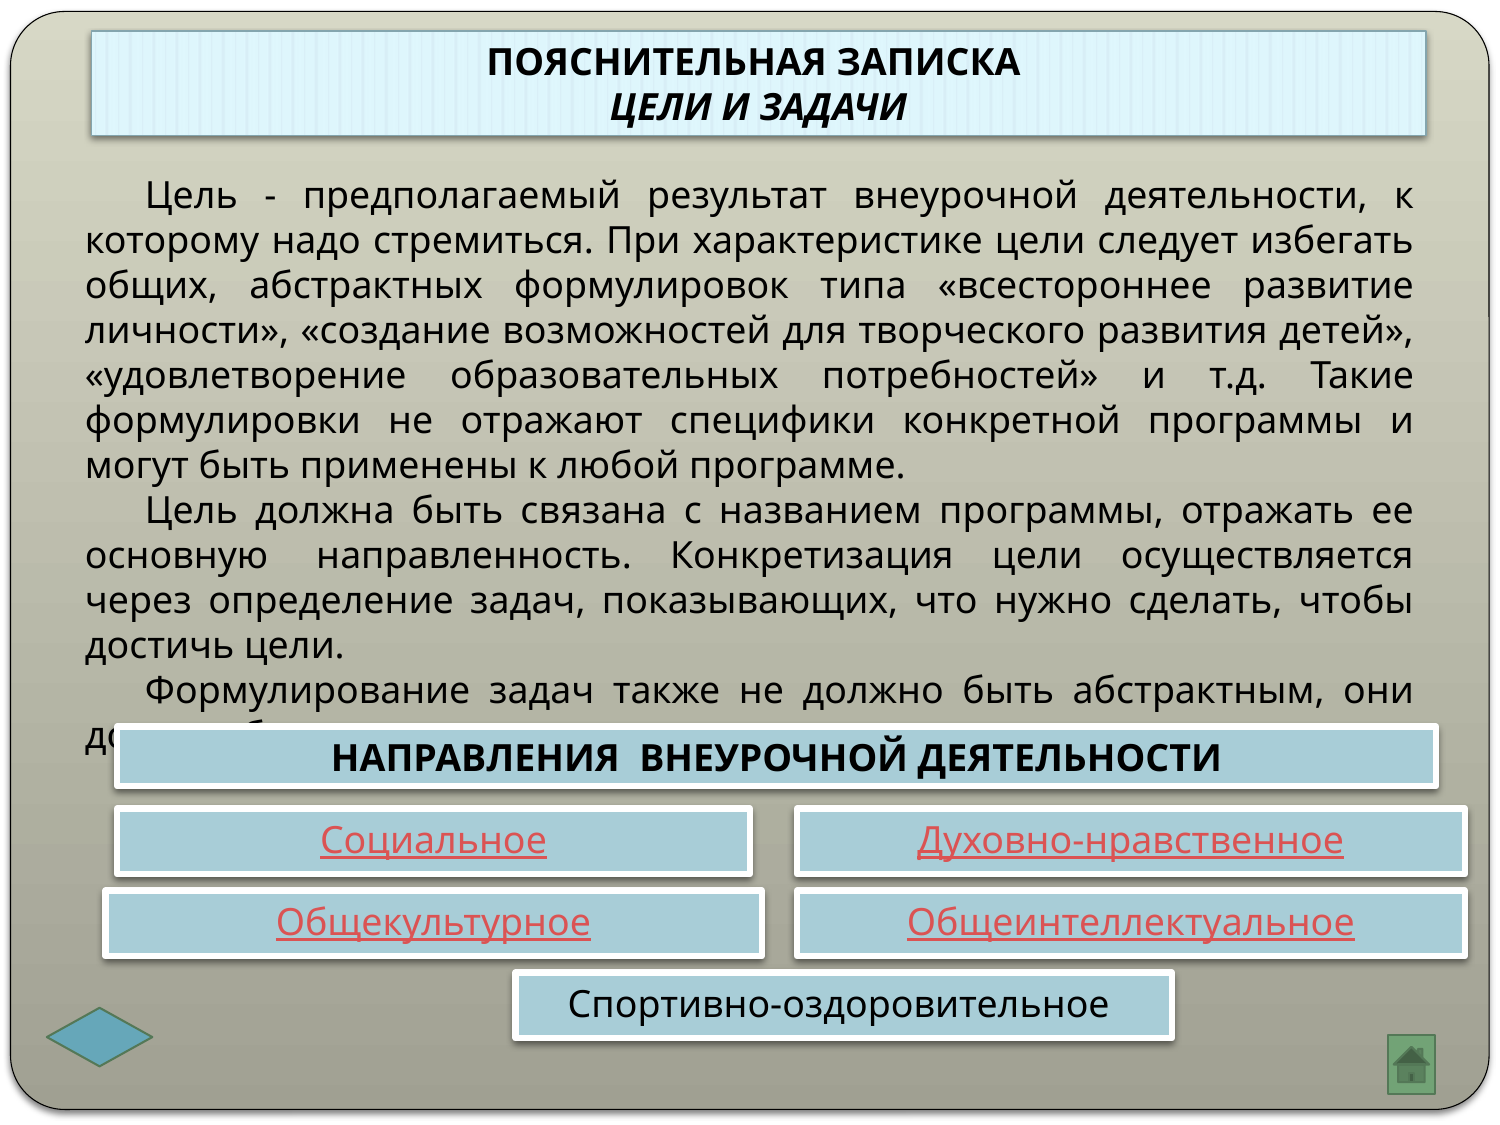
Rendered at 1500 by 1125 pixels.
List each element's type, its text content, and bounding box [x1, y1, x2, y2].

text_box НАПРАВЛЕНИЯ ВНЕУРОЧНОЙ ДЕЯТЕЛЬНОСТИ [114, 723, 1439, 789]
text_box [1387, 1034, 1436, 1095]
text_box Духовно-нравственное [794, 805, 1468, 877]
text_box [45, 1006, 154, 1068]
text_box Спортивно-оздоровительное [512, 969, 1175, 1041]
text_box Социальное [114, 805, 753, 877]
text_box Общекультурное [102, 887, 765, 959]
text_box Цель - предполагаемый результат внеурочной деятельности, к которому надо стремиться. При характеристике цели следует избегать общих, абстрактных формулировок типа «всестороннее развитие личности», «создание возможностей для творческого развития детей», «удовлетворение образовательных потребностей» и т.д. Такие формулировки не отражают специфики конкретной программы и могут быть применены к любой программе. Цель должна быть связана с названием программы, отражать ее основную направленность. Конкретизация цели осуществляется через определение задач, показывающих, что нужно сделать, чтобы достичь цели. Формулирование задач также не должно быть абстрактным, они должны быть соотнесены с прогнозируемыми результатами. [70, 163, 1430, 764]
text_box Общеинтеллектуальное [794, 887, 1468, 959]
text_box ПОЯСНИТЕЛЬНАЯ ЗАПИСКА ЦЕЛИ И ЗАДАЧИ [91, 30, 1427, 136]
